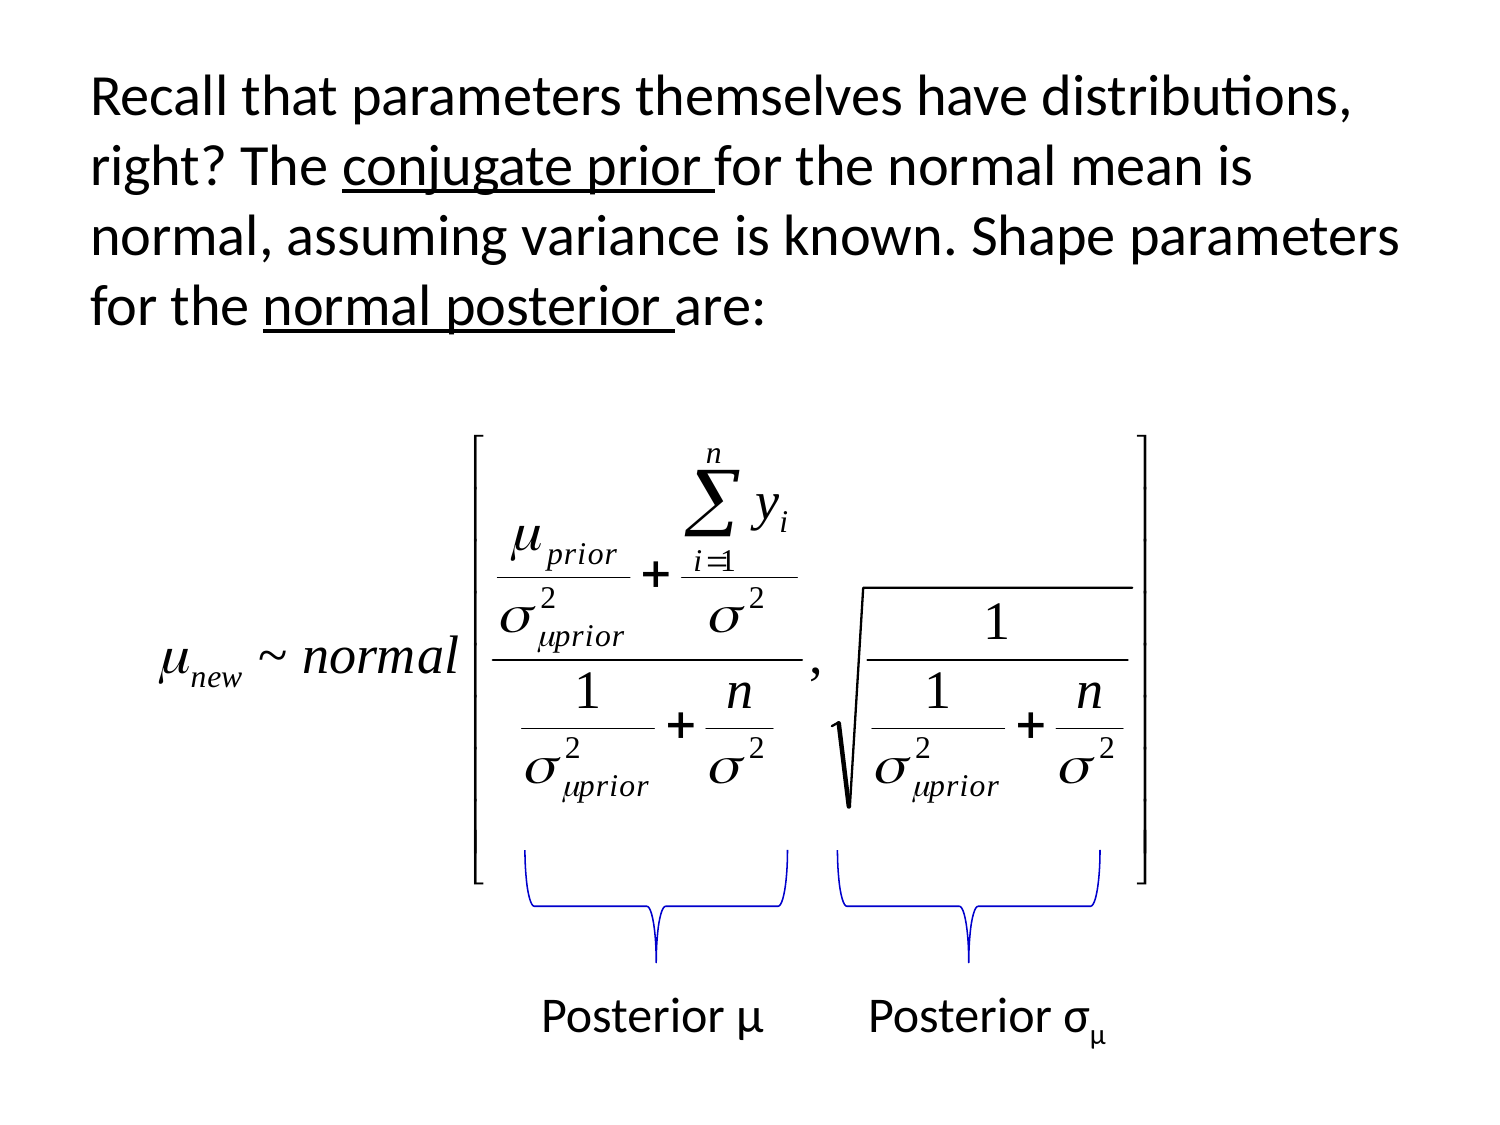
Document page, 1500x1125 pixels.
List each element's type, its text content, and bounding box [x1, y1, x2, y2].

text_box Posterior σμ [853, 974, 1133, 1058]
list Recall that parameters themselves have distributions, right? The conjugate prior for the normal mean is normal, assuming variance is known. Shape parameters for the normal posterior are: [75, 50, 1450, 793]
text_box [843, 904, 1095, 964]
text_box Posterior μ [526, 974, 791, 1050]
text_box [147, 424, 1166, 896]
text_box [530, 904, 782, 964]
